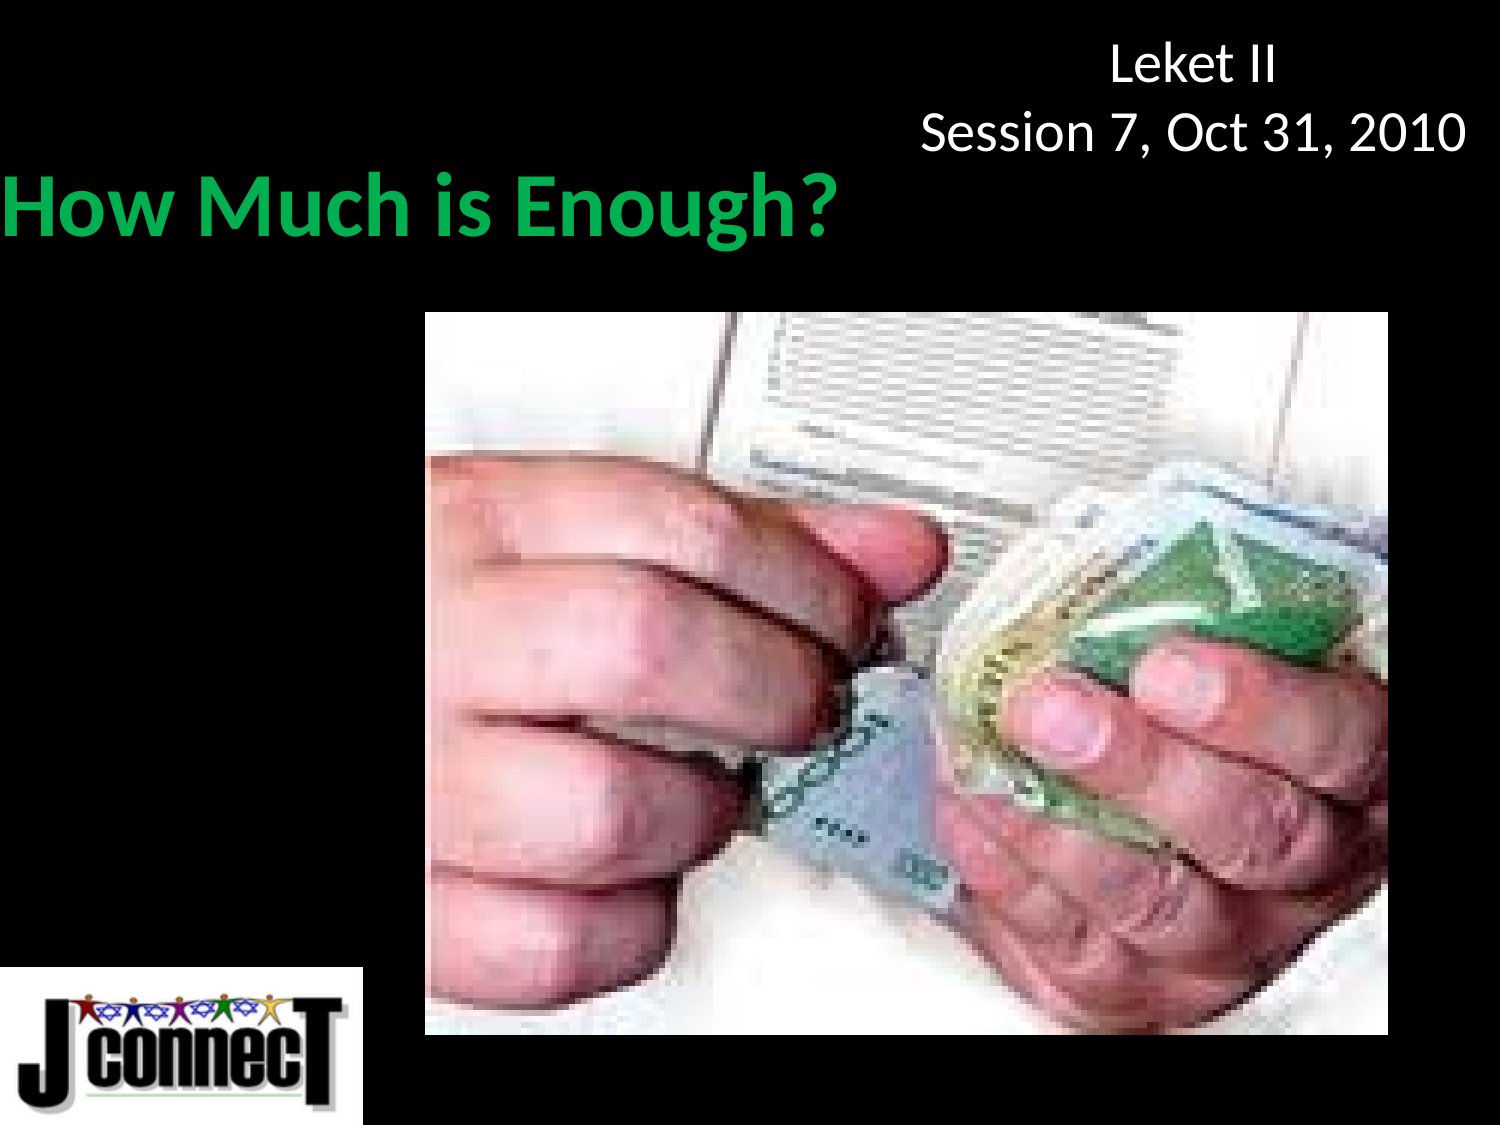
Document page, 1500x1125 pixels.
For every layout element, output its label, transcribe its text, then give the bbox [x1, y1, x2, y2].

list How Much is Enough? [0, 137, 892, 296]
picture [0, 966, 363, 1125]
title Leket II Session 7, Oct 31, 2010 [887, 0, 1500, 188]
picture [424, 312, 1388, 1035]
